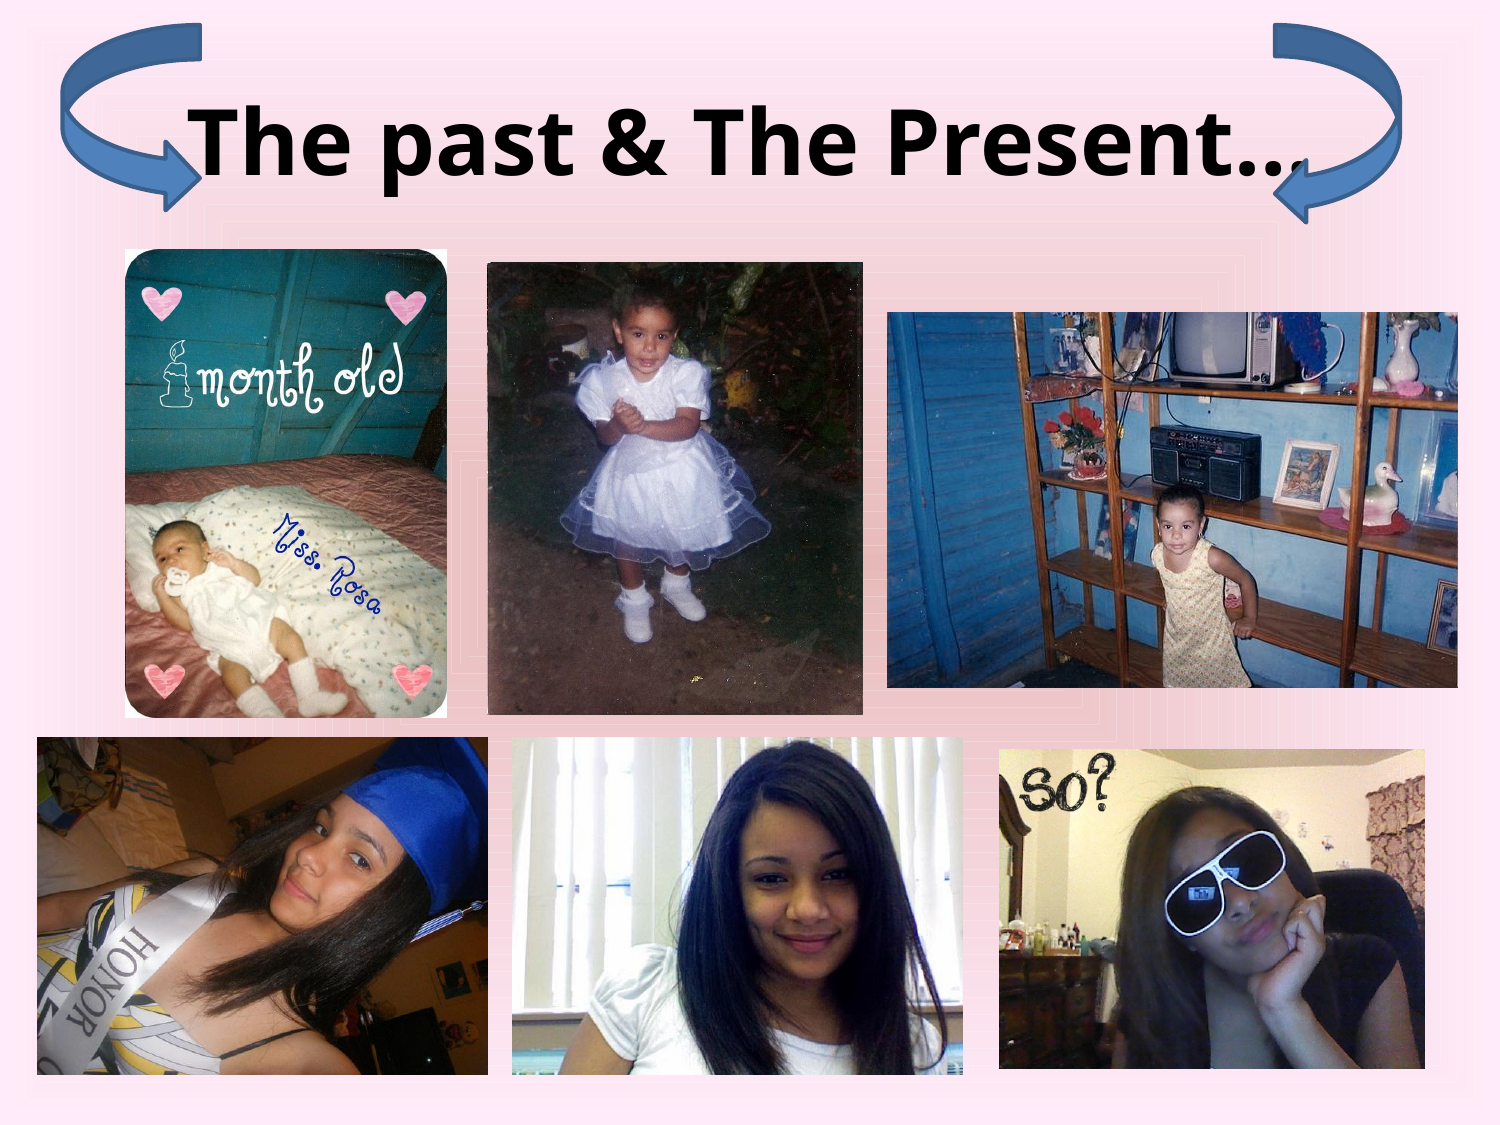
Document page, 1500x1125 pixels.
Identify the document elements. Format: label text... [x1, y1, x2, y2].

text_box [1272, 22, 1403, 225]
text_box [60, 22, 202, 213]
picture [37, 737, 488, 1076]
title The past & The Present… [75, 45, 1425, 233]
picture [124, 249, 447, 719]
picture [487, 262, 863, 715]
picture [999, 749, 1426, 1069]
picture [887, 312, 1458, 688]
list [512, 737, 963, 1076]
